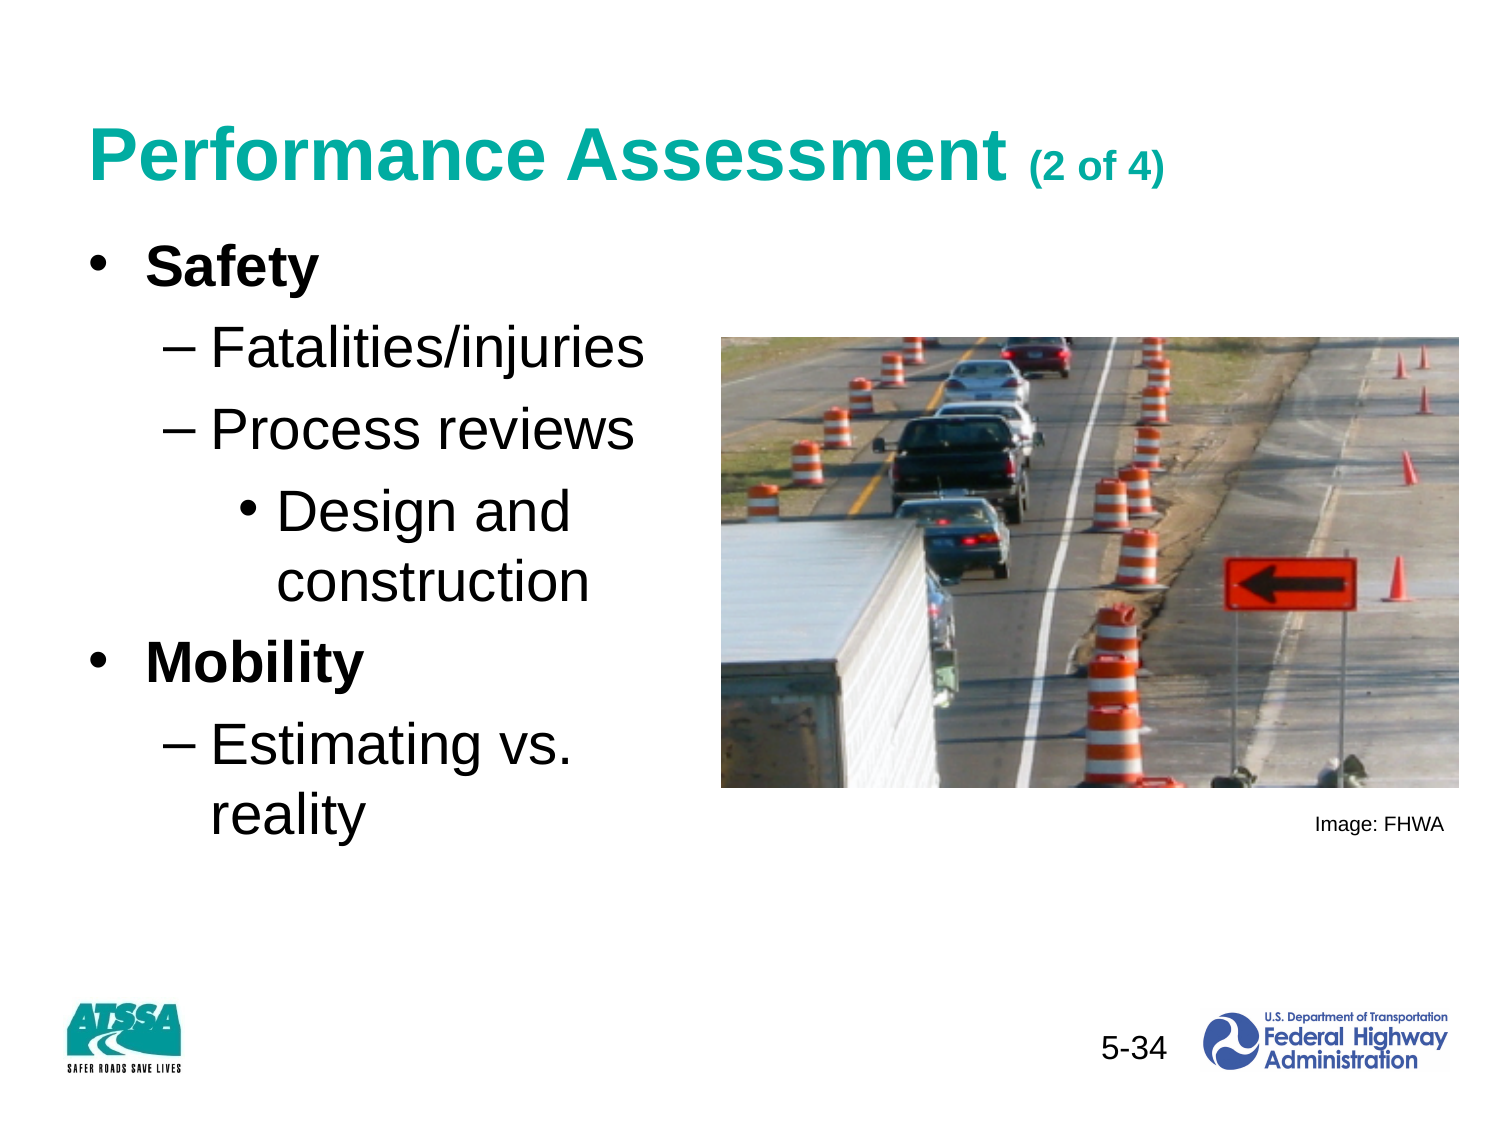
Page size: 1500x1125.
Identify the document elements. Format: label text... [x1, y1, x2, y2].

list Safety Fatalities/injuries Process reviews Design and construction Mobility Estimating vs. reality [73, 220, 677, 942]
picture [1200, 1008, 1450, 1072]
picture [63, 997, 185, 1077]
text_box Image: FHWA [1299, 803, 1500, 844]
picture [721, 337, 1459, 788]
title Performance Assessment (2 of 4) [73, 96, 1424, 205]
